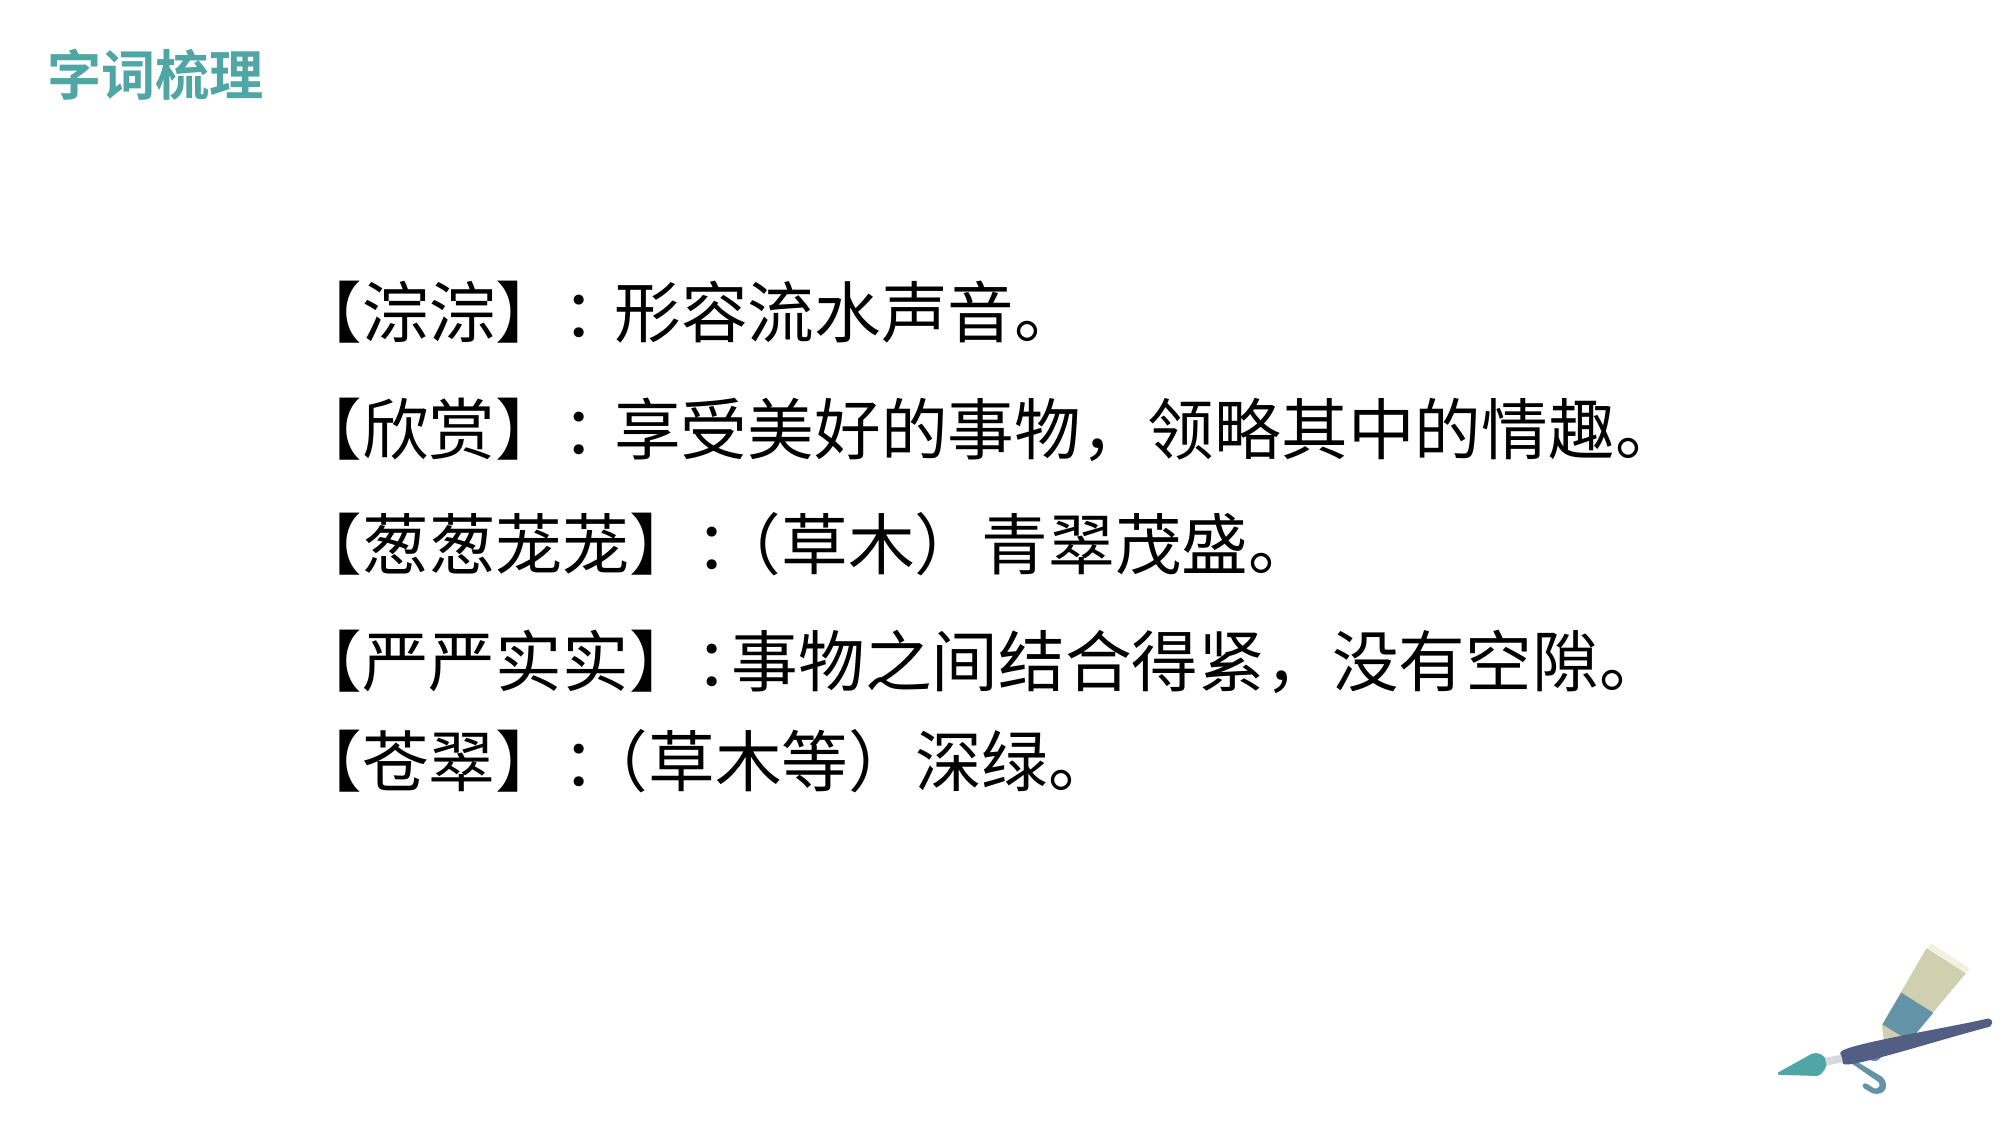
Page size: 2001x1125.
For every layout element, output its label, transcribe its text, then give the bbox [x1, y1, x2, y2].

text_box 【严严实实】： [275, 609, 711, 710]
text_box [1811, 945, 1974, 1125]
text_box 【葱葱茏茏】： [275, 492, 694, 593]
text_box （草木）青翠茂盛。 [694, 492, 1336, 593]
text_box 享受美好的事物，领略其中的情趣。 [594, 377, 1703, 478]
text_box 【欣赏】： [275, 377, 594, 478]
text_box 形容流水声音。 [594, 261, 1102, 362]
text_box 字词梳理 [32, 33, 347, 114]
text_box 【淙淙】： [275, 261, 594, 362]
text_box （草木等）深绿。 [561, 710, 1136, 810]
text_box 事物之间结合得紧，没有空隙。 [711, 609, 1687, 710]
text_box 【苍翠】： [275, 710, 561, 810]
